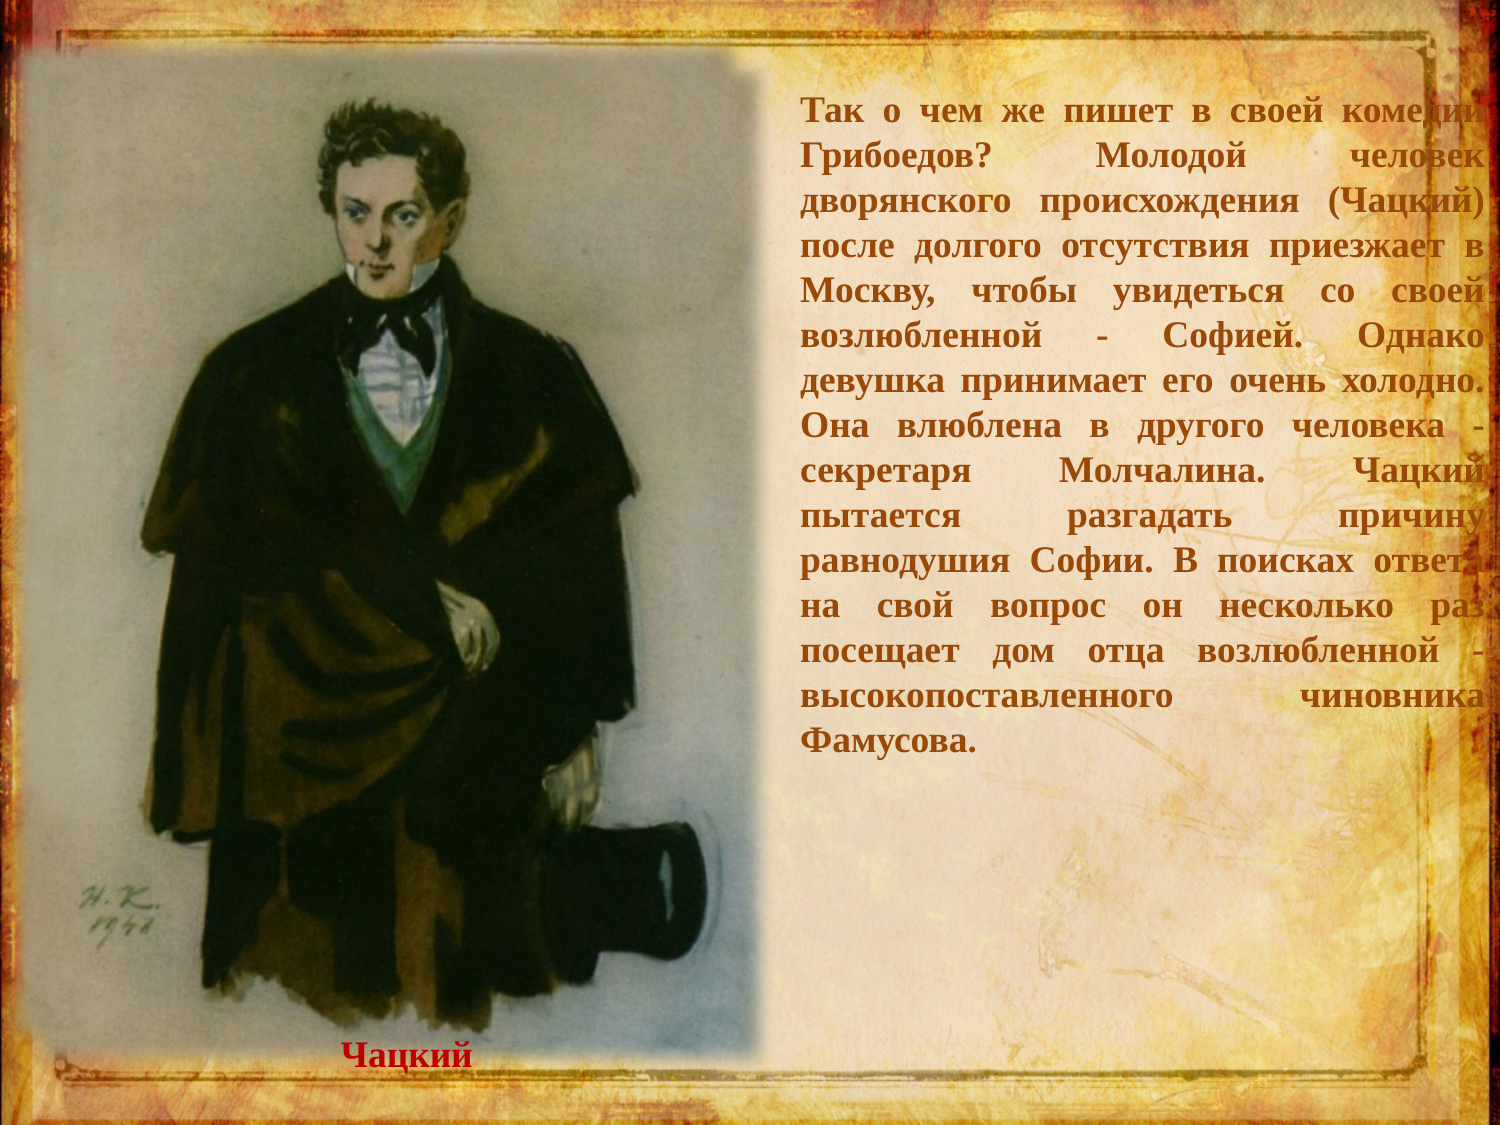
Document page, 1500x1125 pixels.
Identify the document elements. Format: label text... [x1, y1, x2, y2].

text_box Так о чем же пишет в своей комедии Грибоедов? Молодой человек дворянского происхождения (Чацкий) после долгого отсутствия приезжает в Москву, чтобы увидеться со своей возлюбленной - Софией. Однако девушка принимает его очень холодно. Она влюблена в другого человека - секретаря Молчалина. Чацкий пытается разгадать причину равнодушия Софии. В поисках ответа на свой вопрос он несколько раз посещает дом отца возлюбленной - высокопоставленного чиновника Фамусова. [785, 78, 1500, 768]
picture [0, 0, 1500, 1125]
